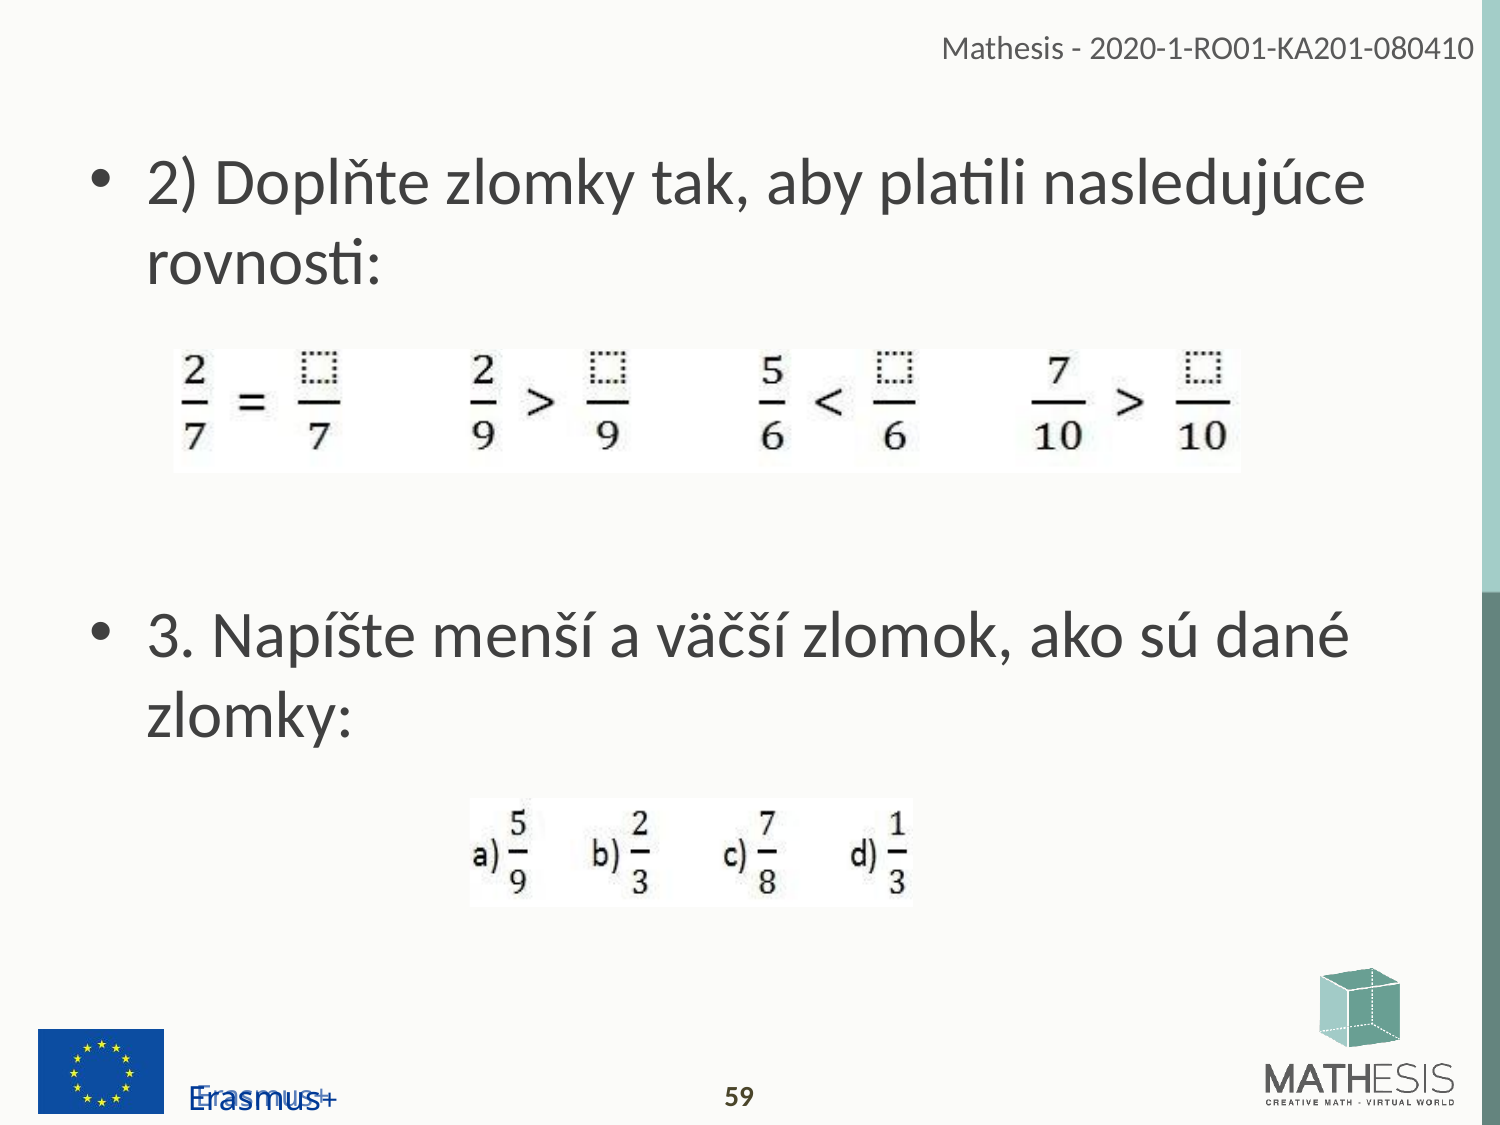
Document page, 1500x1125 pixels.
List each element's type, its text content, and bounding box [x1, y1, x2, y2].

list 2) Doplňte zlomky tak, aby platili nasledujúce rovnosti: 3. Napíšte menší a väčší zlomok, ako sú dané zlomky: [75, 130, 1425, 1005]
picture [173, 349, 1242, 474]
picture [38, 1029, 164, 1114]
picture [469, 798, 914, 908]
